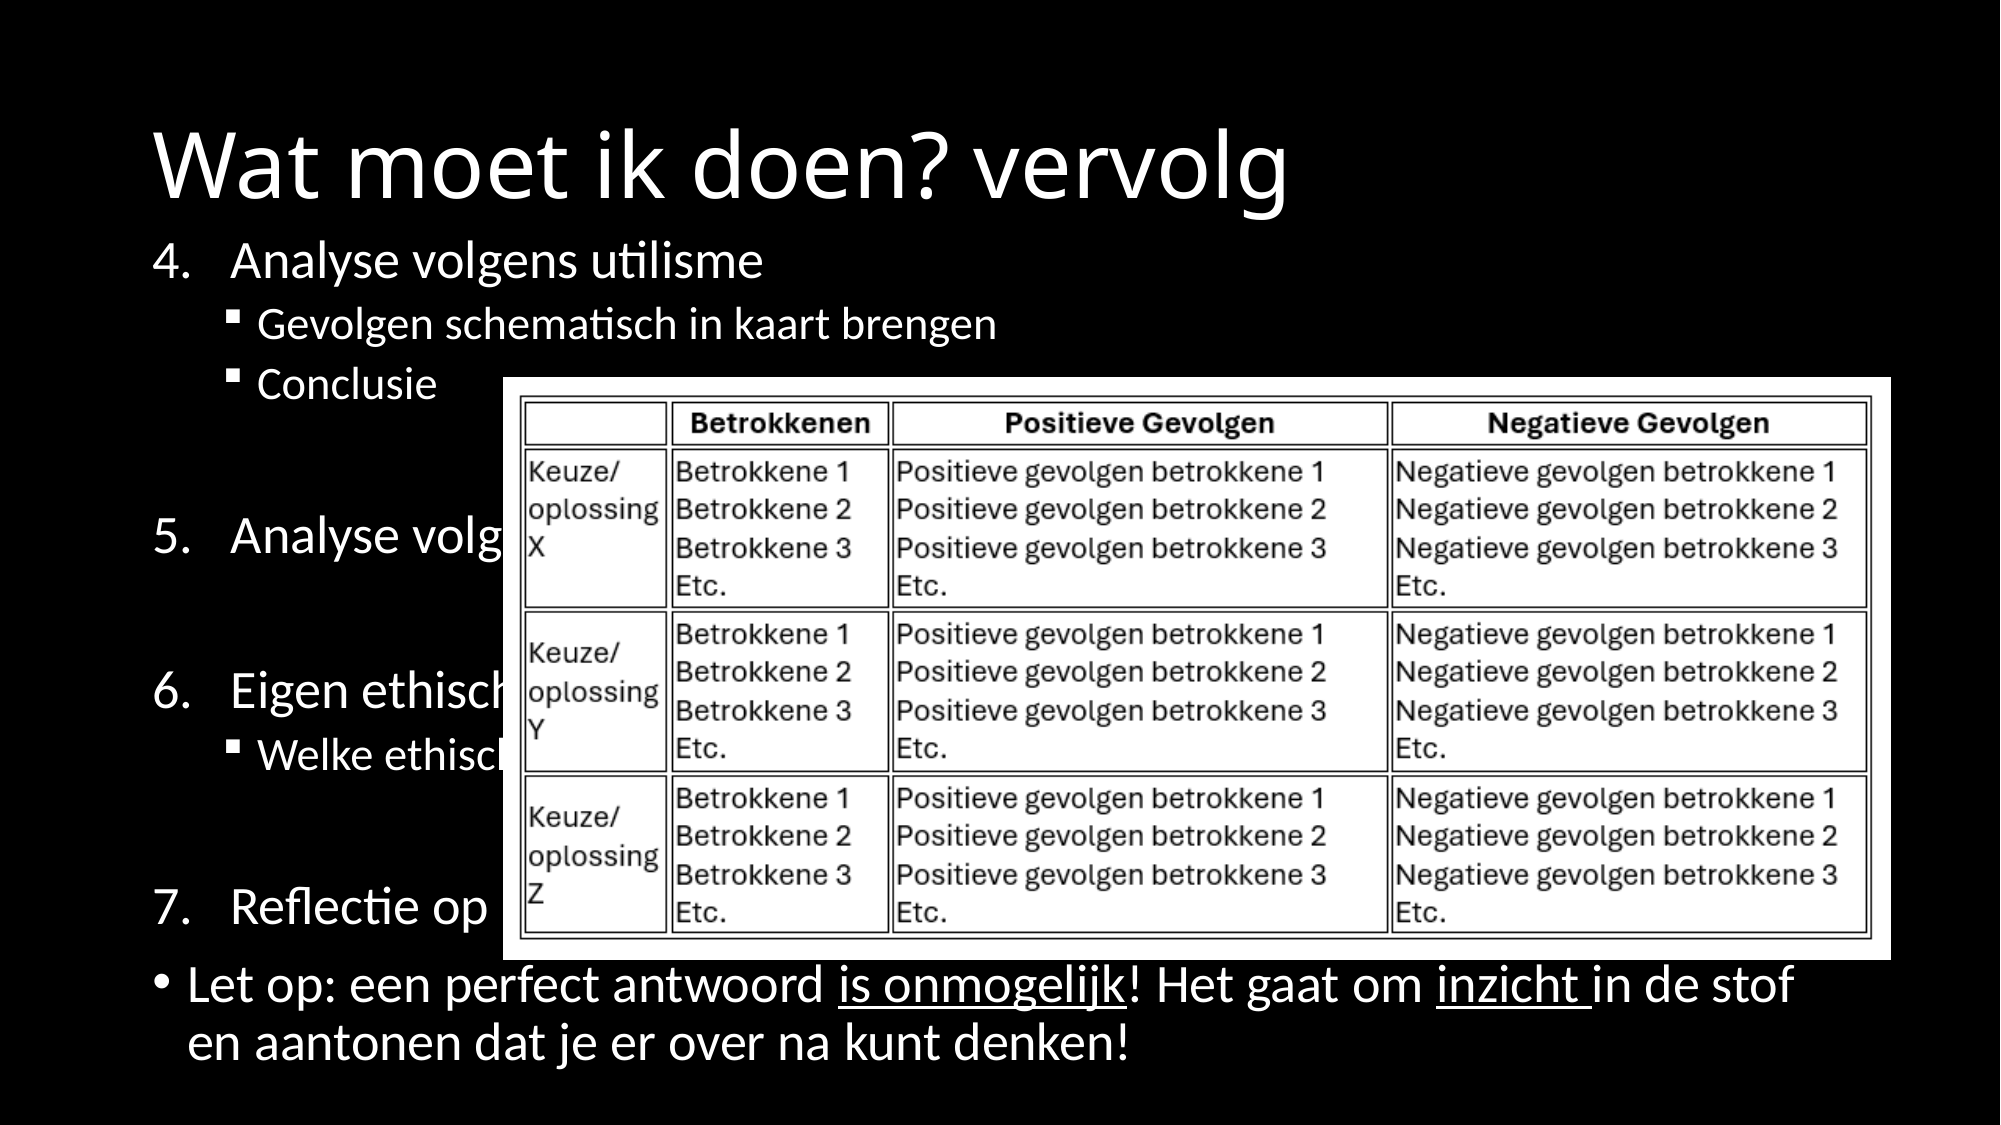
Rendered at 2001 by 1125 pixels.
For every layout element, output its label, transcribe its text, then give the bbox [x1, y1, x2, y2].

list Analyse volgens utilisme Gevolgen schematisch in kaart brengen Conclusie Analyse volgens plichtethiek Eigen ethische keuze Welke ethische visie gebruik je? Reflectie op PWS Let op: een perfect antwoord is onmogelijk! Het gaat om inzicht in de stof en aantonen dat je er over na kunt denken! [137, 224, 1863, 1084]
picture [503, 377, 1891, 960]
title Wat moet ik doen? vervolg [137, 59, 1863, 224]
